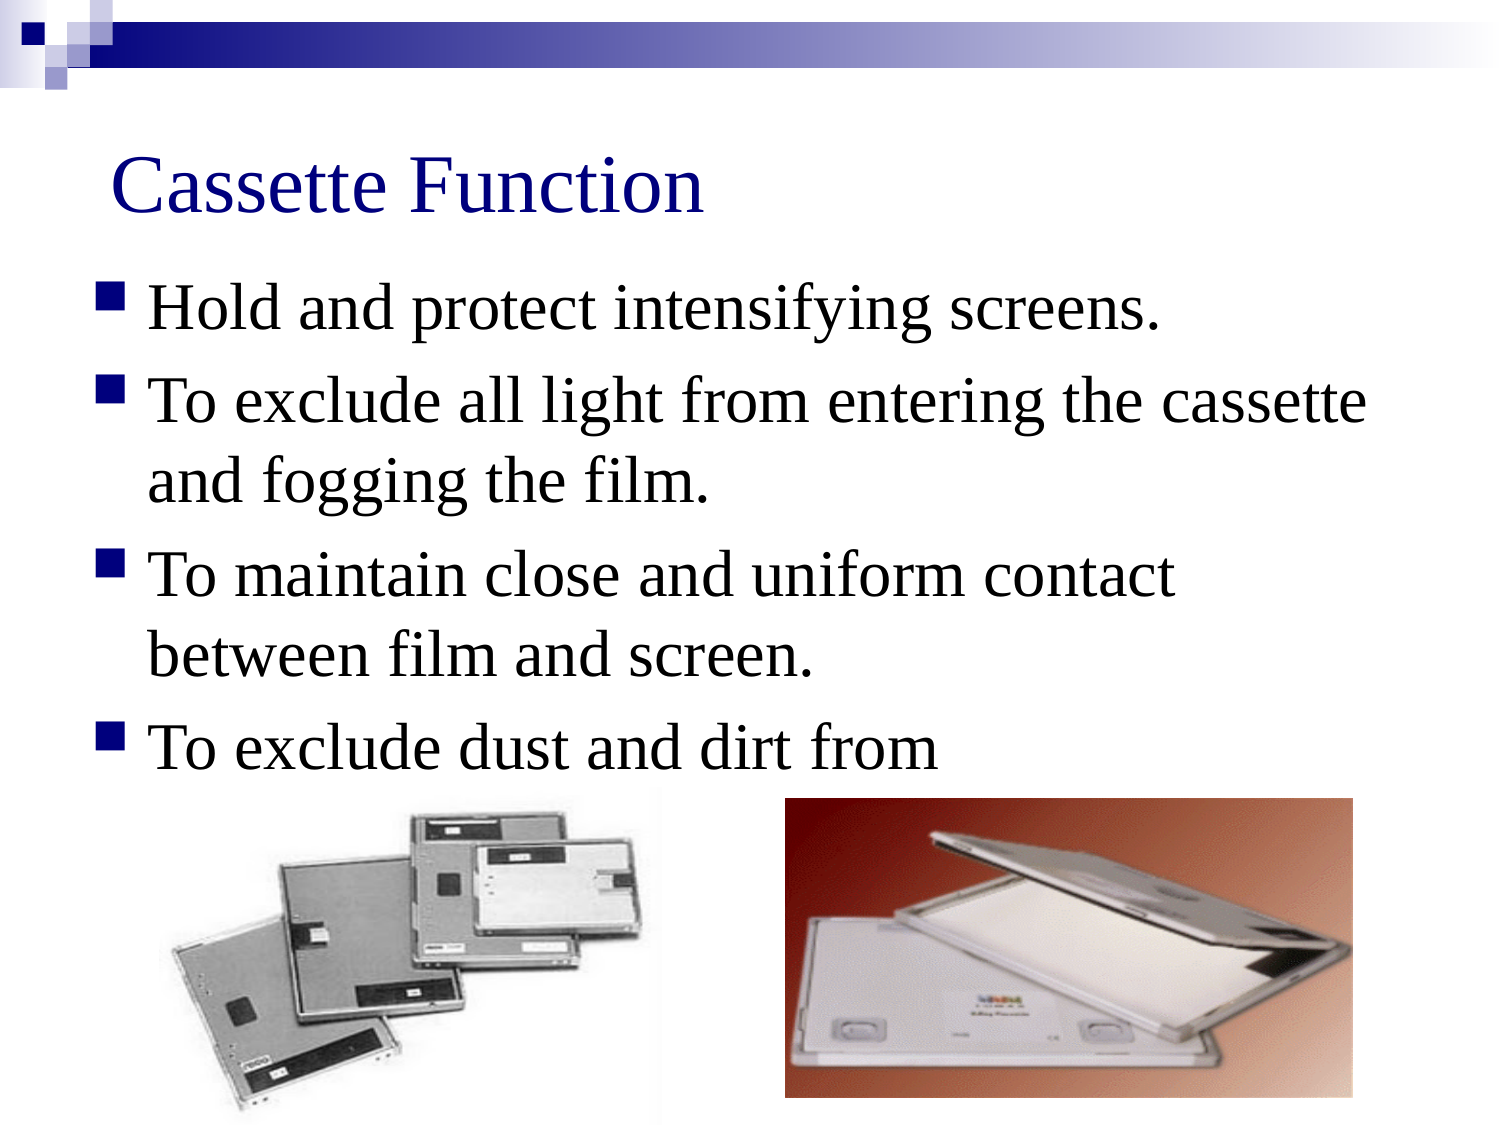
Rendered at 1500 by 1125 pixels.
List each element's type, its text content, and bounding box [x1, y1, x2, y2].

list Hold and protect intensifying screens. To exclude all light from entering the cassette and fogging the film. To maintain close and uniform contact between film and screen. To exclude dust and dirt from [76, 255, 1400, 729]
title Cassette Function [74, 66, 1426, 292]
picture [159, 787, 662, 1125]
picture [785, 798, 1353, 1098]
